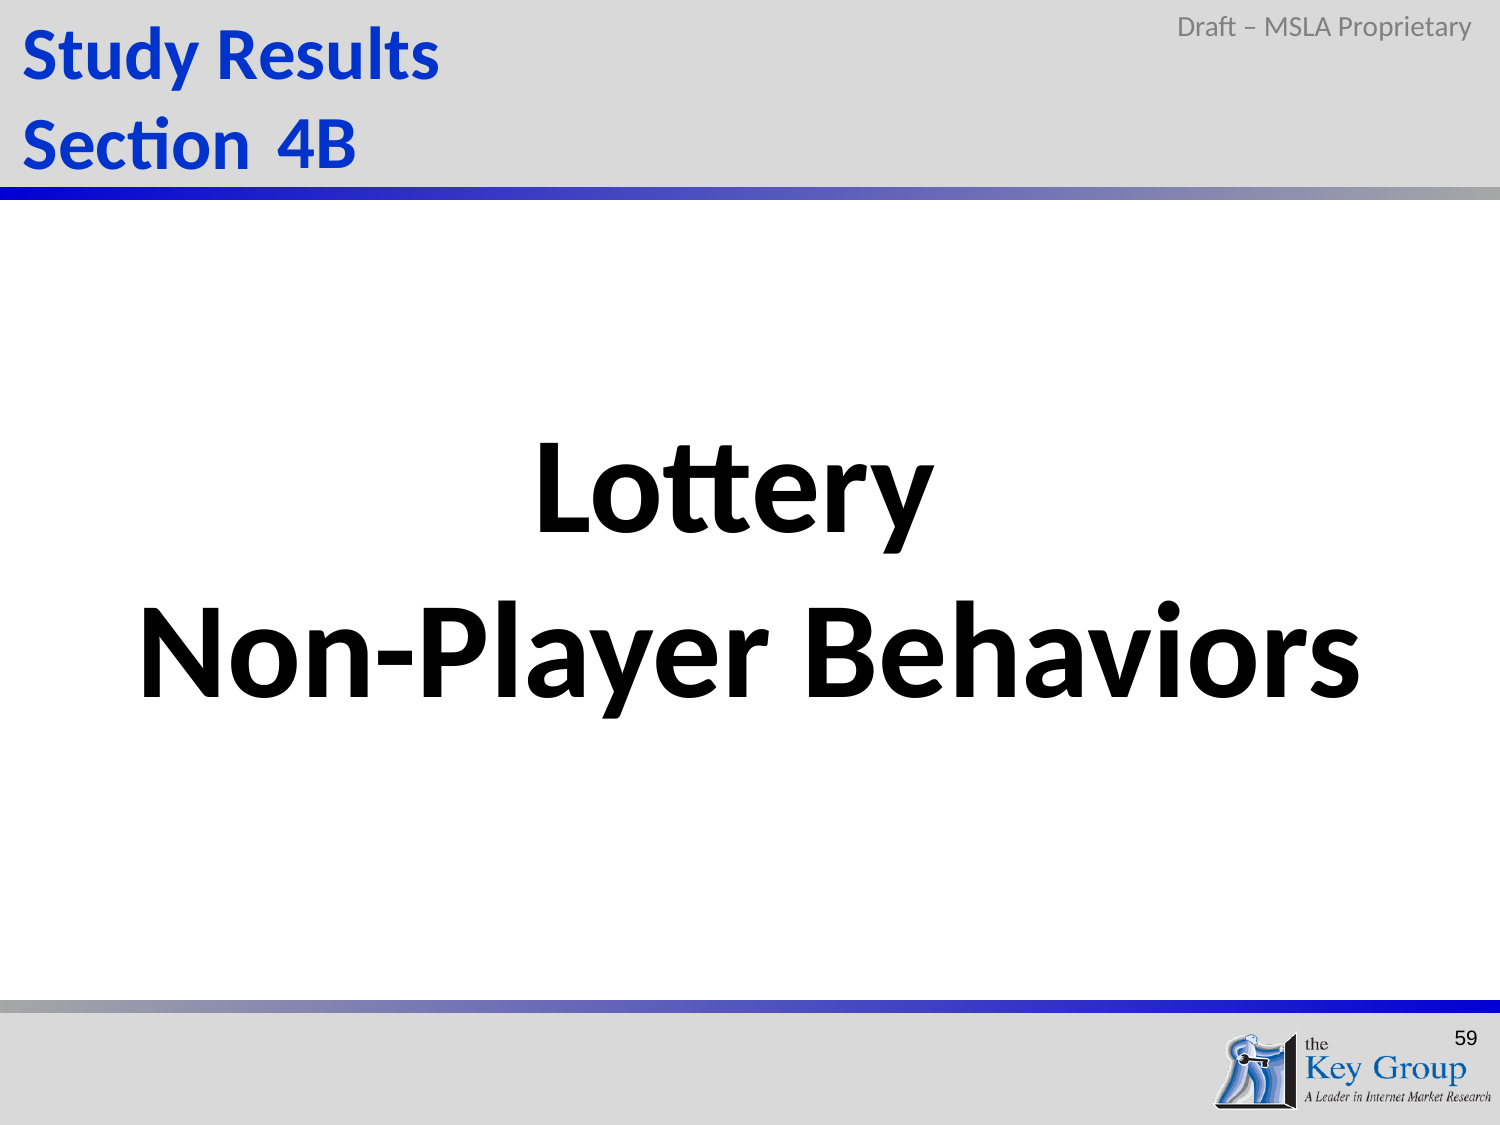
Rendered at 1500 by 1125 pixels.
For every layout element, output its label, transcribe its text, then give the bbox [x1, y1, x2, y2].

list Lottery Non-Player Behaviors [68, 387, 1432, 550]
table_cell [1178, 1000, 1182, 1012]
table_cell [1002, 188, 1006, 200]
list 4B [262, 85, 875, 161]
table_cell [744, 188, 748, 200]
text_box Draft – MSLA Proprietary [1162, 0, 1500, 50]
table_cell 47% [920, 188, 925, 200]
picture [1212, 1017, 1500, 1111]
